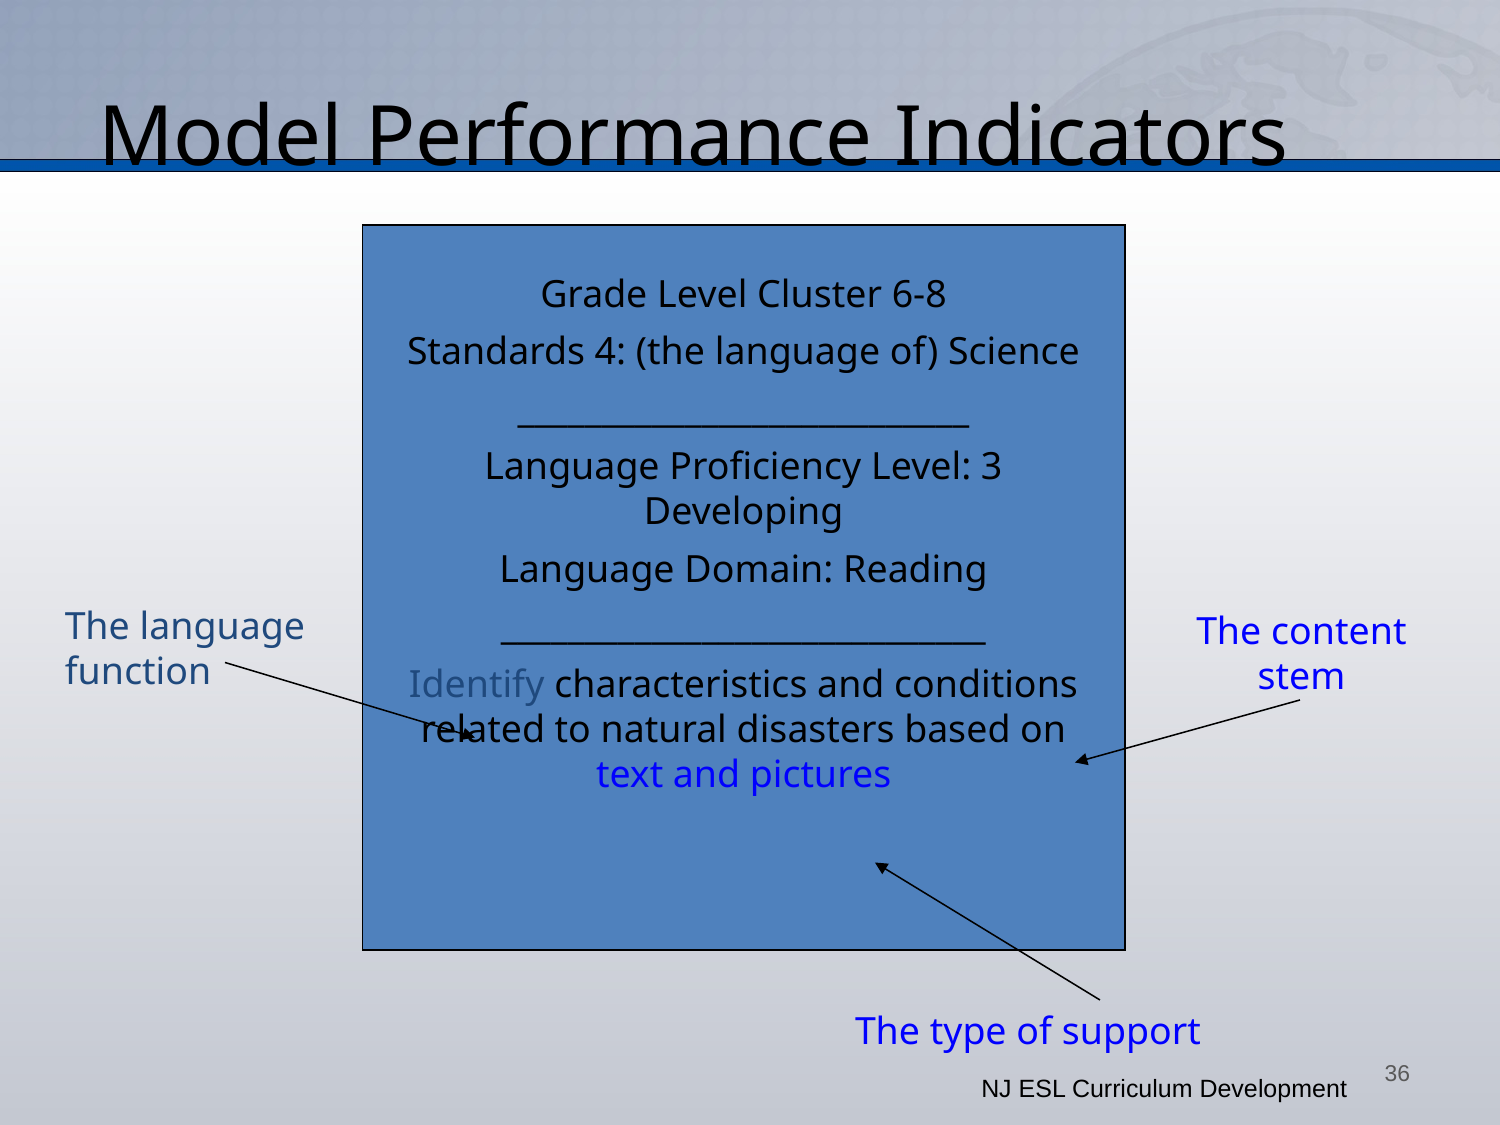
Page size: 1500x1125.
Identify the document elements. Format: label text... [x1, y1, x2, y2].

text_box Model Performance Indicators [37, 75, 1350, 190]
text_box The type of support [840, 999, 1217, 1060]
slide_number 36 [912, 1042, 1425, 1103]
text_box The content stem [1162, 599, 1441, 705]
text_box [874, 862, 1101, 1001]
text_box [362, 224, 1125, 755]
text_box [362, 705, 1125, 950]
text_box [224, 662, 475, 740]
text_box [1074, 699, 1301, 766]
text_box The language function [49, 549, 338, 700]
footer NJ ESL Curriculum Development [787, 1065, 1363, 1125]
picture [0, 0, 1500, 1125]
text_box Grade Level Cluster 6-8 Standards 4: (the language of) Science ___________________________ Language Proficiency Level: 3 Developing Language Domain: Reading _____________________________ Identify characteristics and conditions related to natural disasters based on text and pictures [387, 262, 1100, 803]
